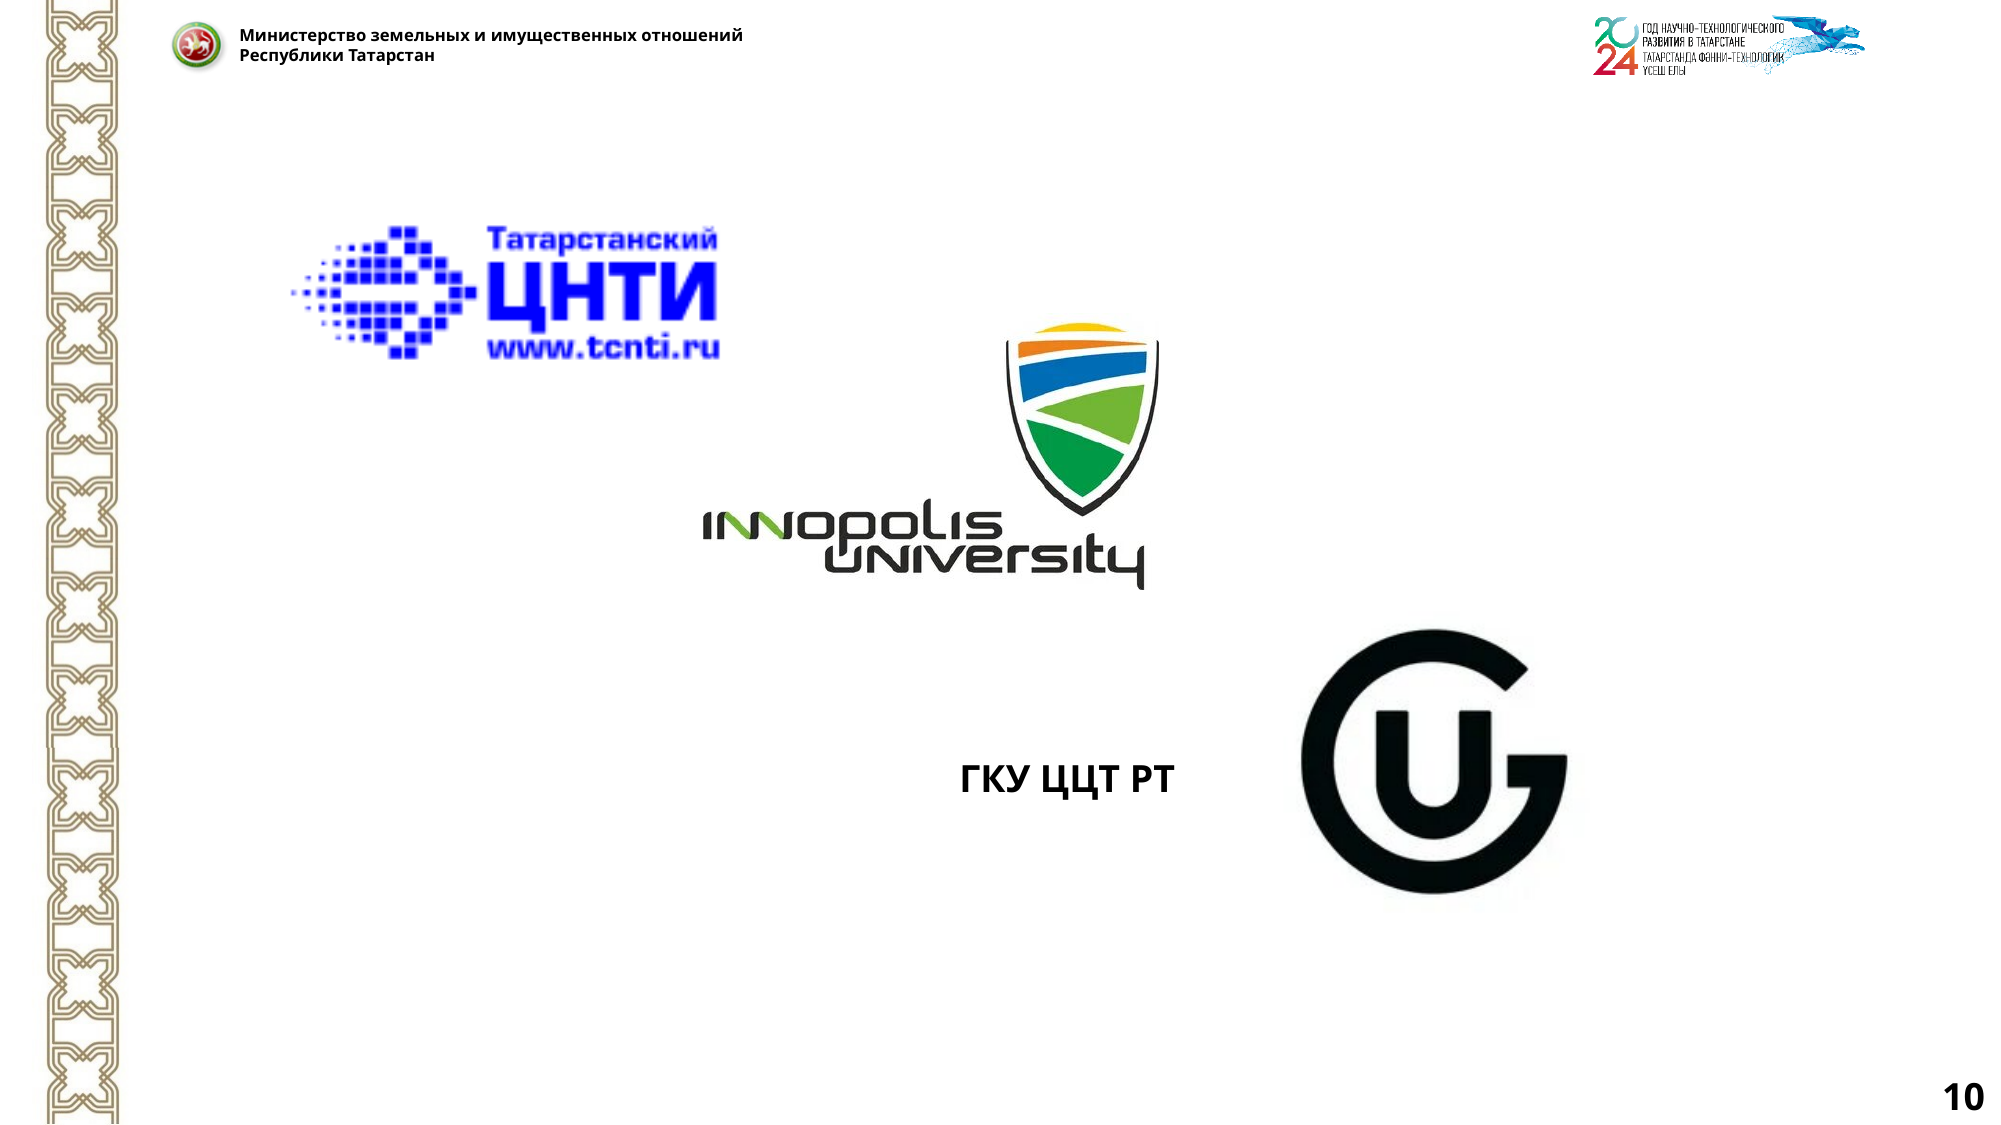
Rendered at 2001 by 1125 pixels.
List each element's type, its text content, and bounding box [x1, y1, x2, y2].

picture [0, 0, 2001, 1125]
slide_number 10 [1550, 1065, 2000, 1125]
text_box ГКУ ЦЦТ РТ [944, 747, 1184, 808]
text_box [169, 19, 1141, 76]
